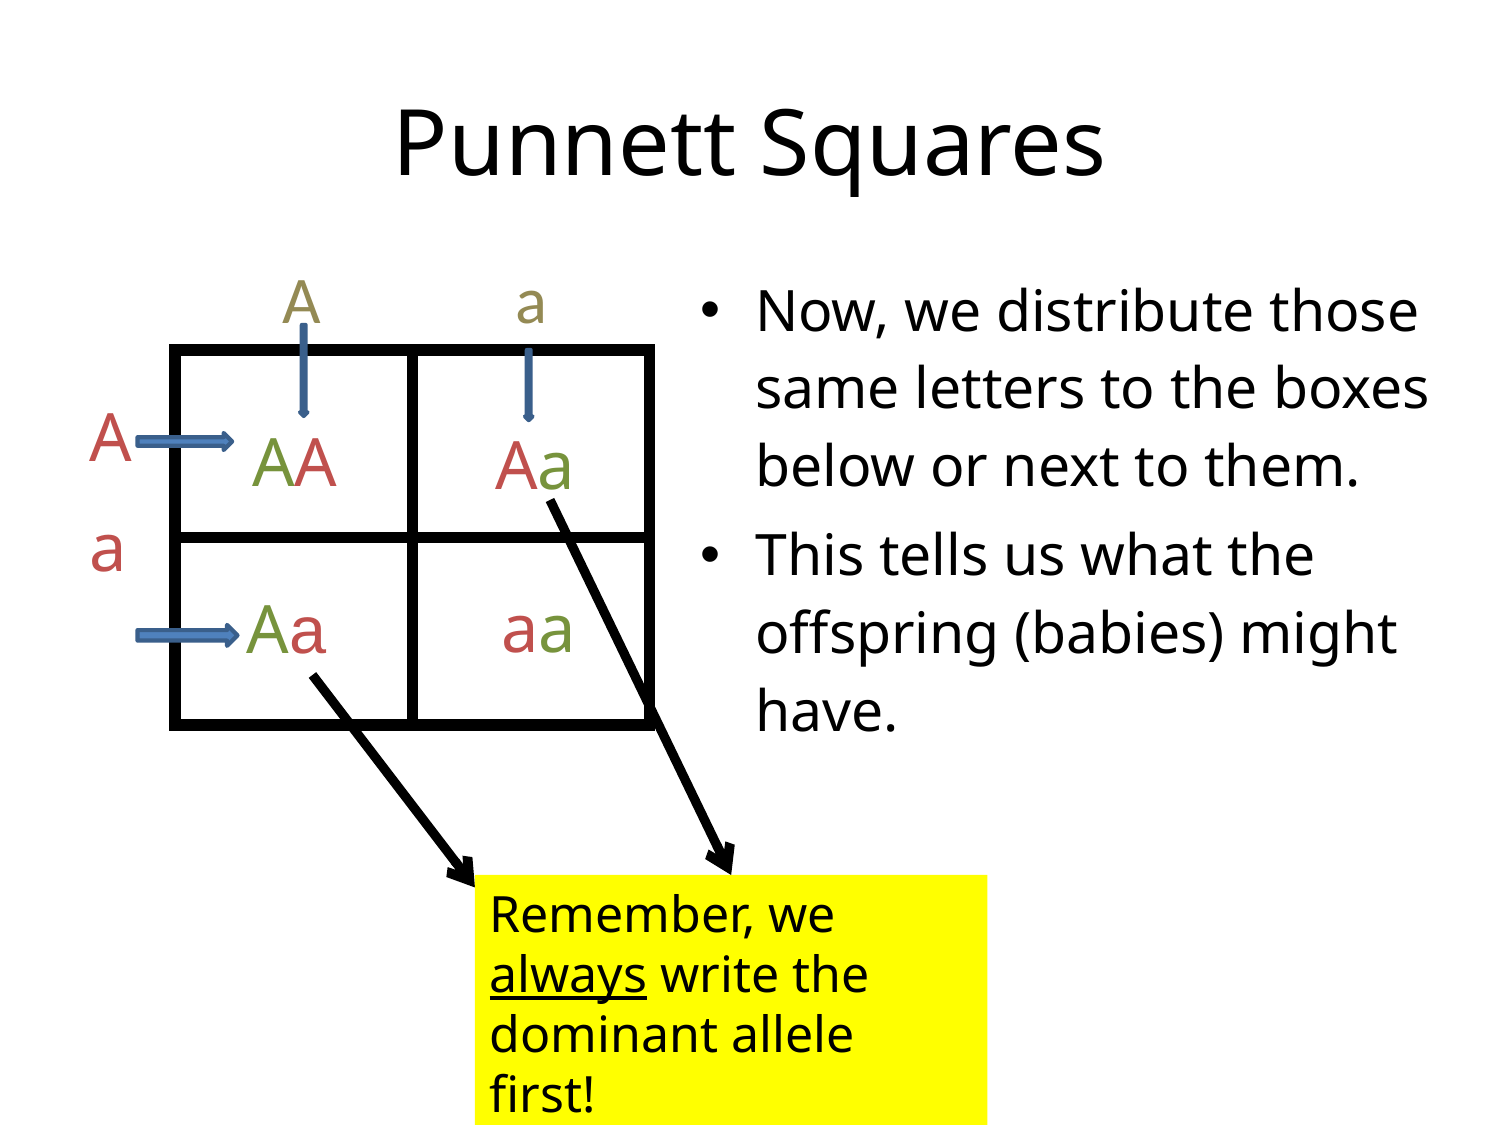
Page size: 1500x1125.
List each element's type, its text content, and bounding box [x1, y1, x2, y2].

table_cell [418, 543, 544, 719]
text_box Aa [480, 415, 618, 511]
table_header [181, 356, 407, 532]
text_box [298, 322, 310, 419]
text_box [287, 699, 501, 863]
text_box [135, 431, 235, 452]
table_header [418, 356, 544, 532]
table_header [533, 356, 644, 498]
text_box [549, 499, 732, 876]
list Now, we distribute those same letters to the boxes below or next to them. This tells us what the offspring (babies) might have. [685, 262, 1450, 838]
table_cell [181, 543, 407, 698]
text_box Remember, we always write the dominant allele first! [474, 874, 988, 1125]
text_box A a [237, 249, 588, 345]
text_box Aa [232, 579, 358, 674]
text_box A a [74, 387, 138, 593]
text_box AA [237, 412, 375, 508]
text_box aa [486, 578, 544, 674]
text_box [523, 347, 535, 423]
table_cell [181, 643, 323, 719]
title Punnett Squares [75, 45, 1425, 233]
text_box [135, 622, 240, 648]
